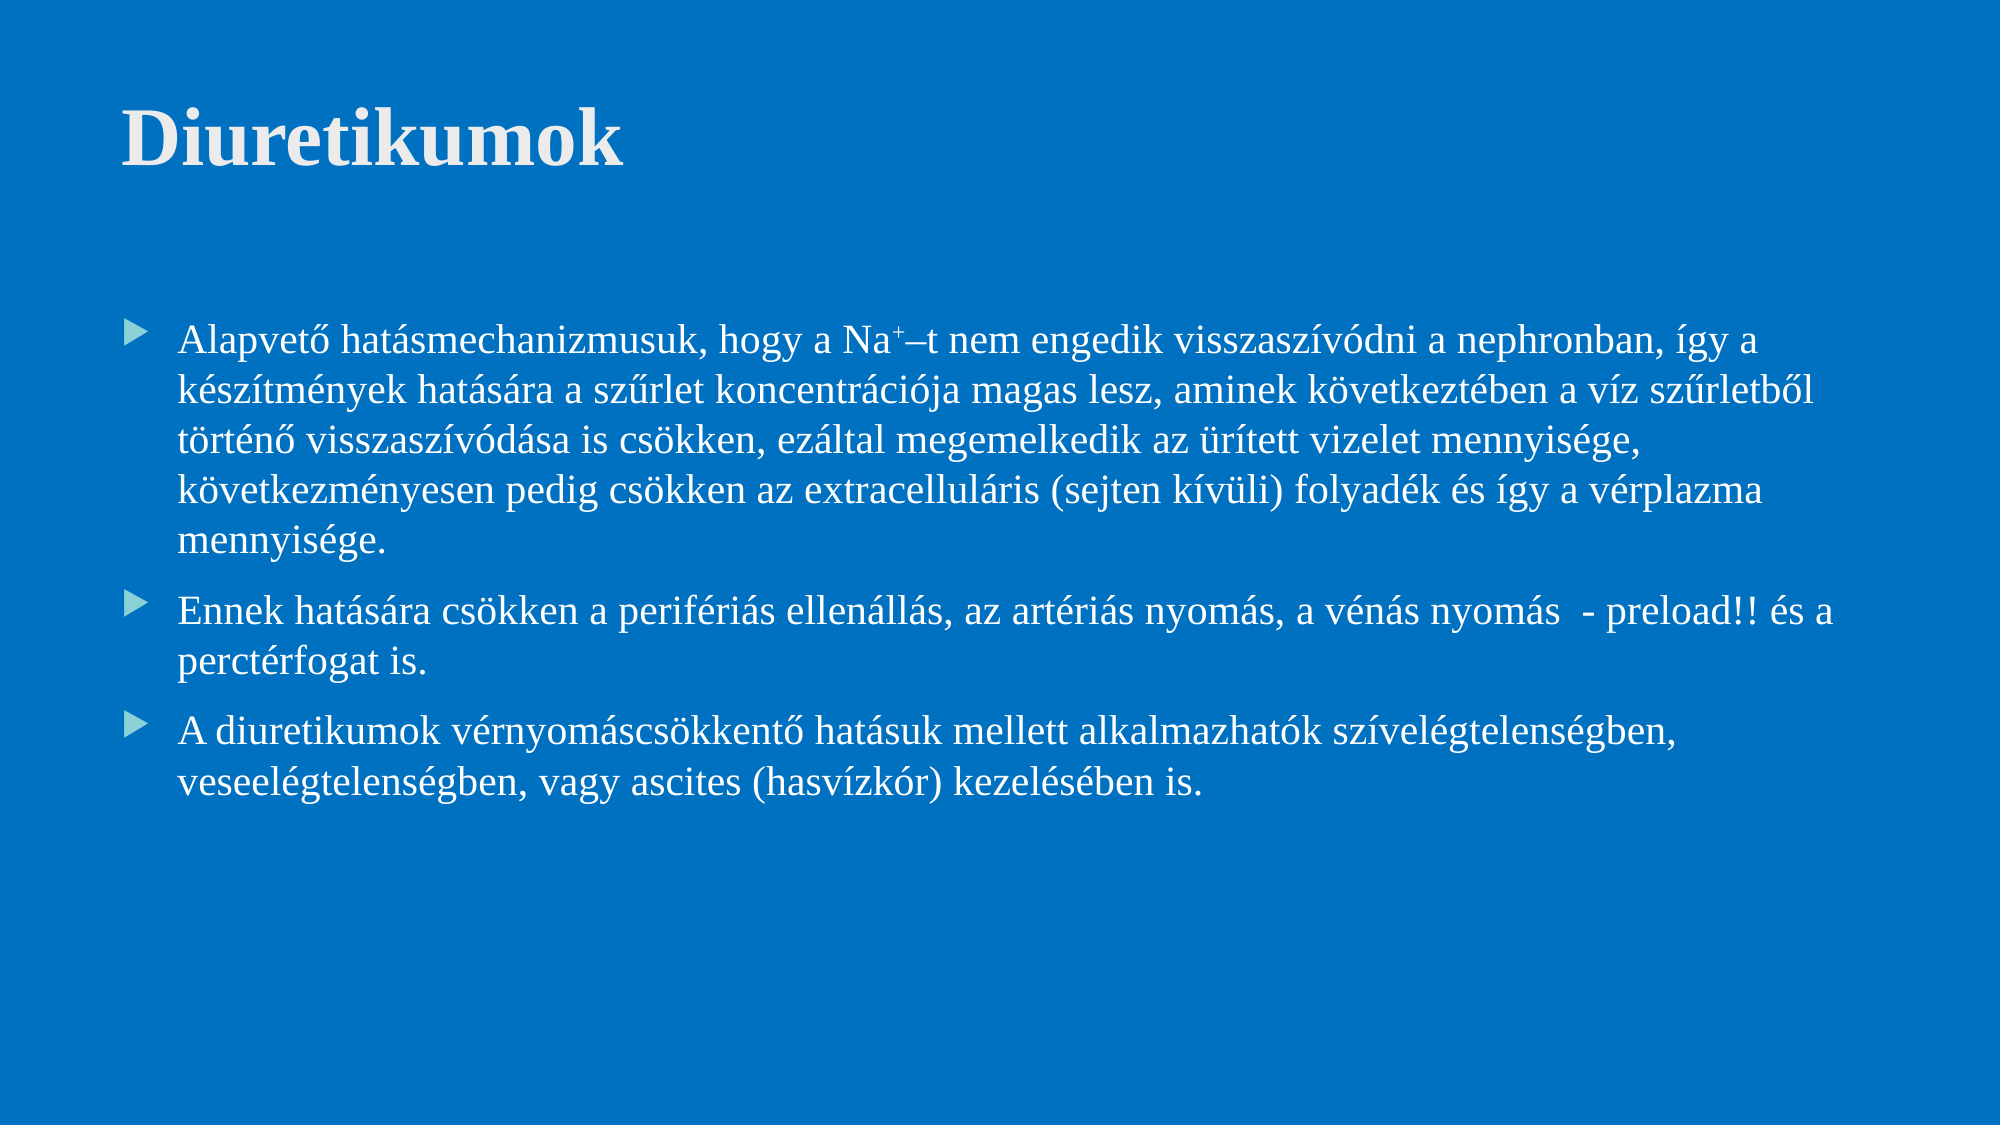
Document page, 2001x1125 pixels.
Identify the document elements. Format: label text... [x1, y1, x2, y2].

list Alapvető hatásmechanizmusuk, hogy a Na+–t nem engedik visszaszívódni a nephronban, így a készítmények hatására a szűrlet koncentrációja magas lesz, aminek következtében a víz szűrletből történő visszaszívódása is csökken, ezáltal megemelkedik az ürített vizelet mennyisége, következményesen pedig csökken az extracelluláris (sejten kívüli) folyadék és így a vérplazma mennyisége. Ennek hatására csökken a perifériás ellenállás, az artériás nyomás, a vénás nyomás - preload!! és a perctérfogat is. A diuretikumok vérnyomáscsökkentő hatásuk mellett alkalmazhatók szívelégtelenségben, veseelégtelenségben, vagy ascites (hasvízkór) kezelésében is. [106, 304, 1860, 993]
title Diuretikumok [106, 74, 1649, 304]
